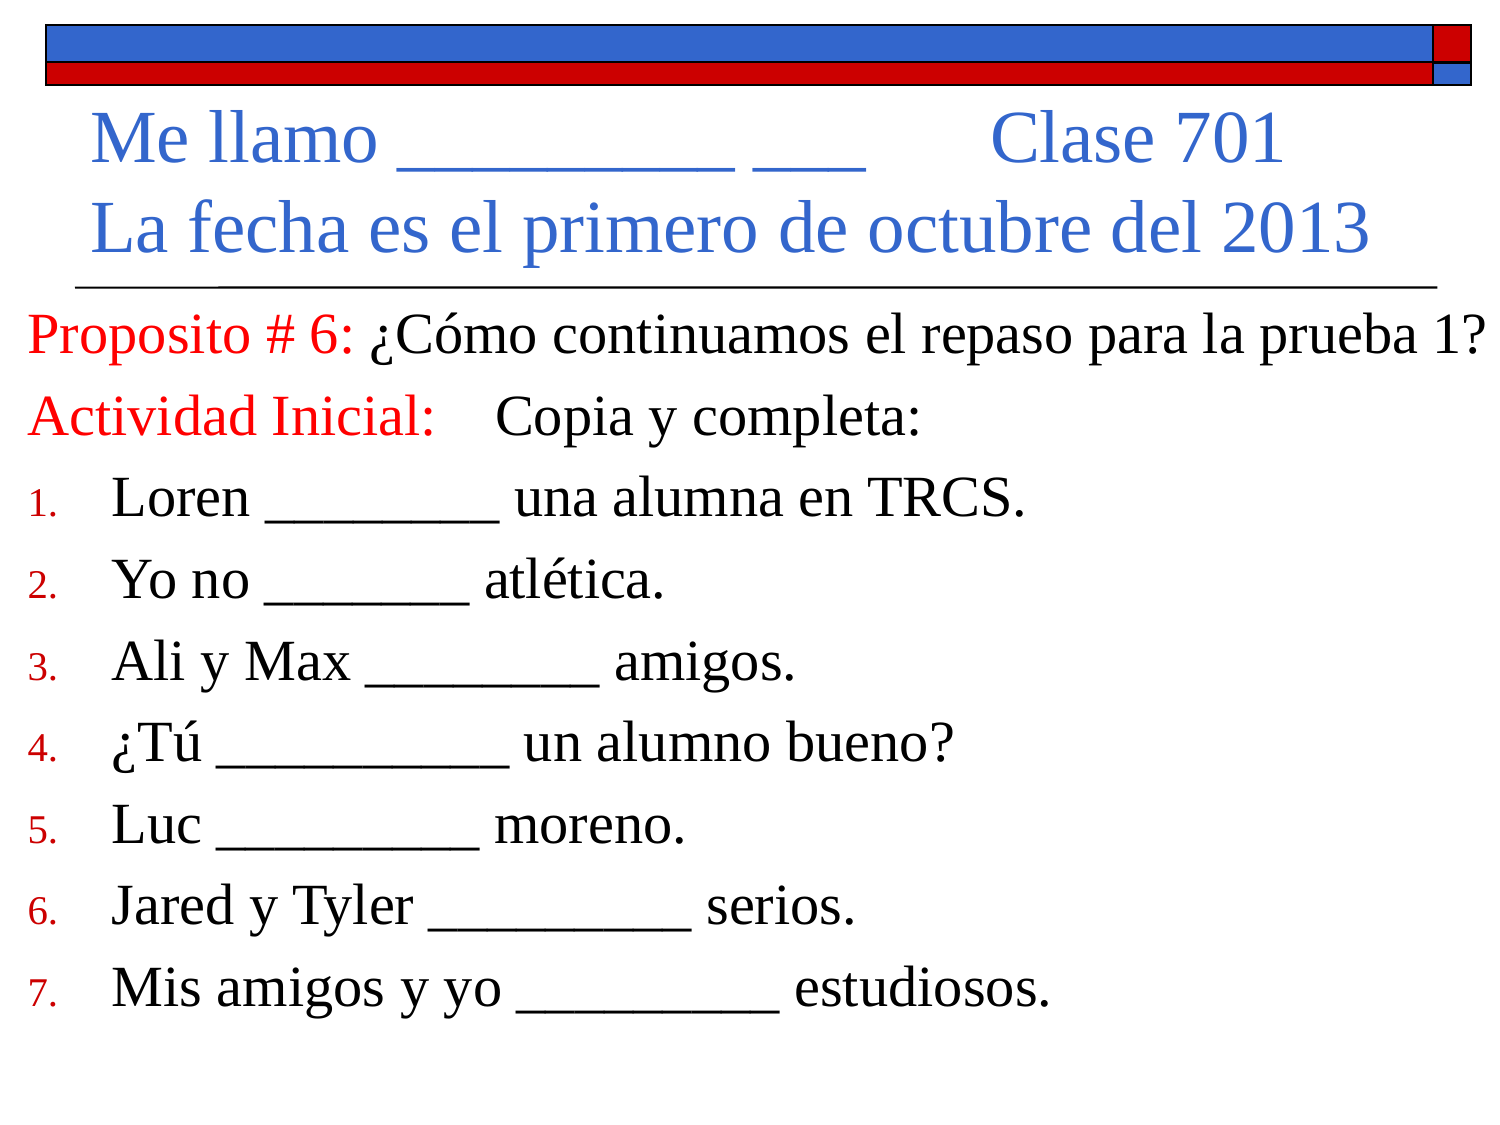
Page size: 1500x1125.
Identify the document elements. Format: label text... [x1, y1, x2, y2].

list Proposito # 6: ¿Cómo continuamos el repaso para la prueba 1? Actividad Inicial: Copia y completa: Loren ________ una alumna en TRCS. Yo no _______ atlética. Ali y Max ________ amigos. ¿Tú __________ un alumno bueno? Luc _________ moreno. Jared y Tyler _________ serios. Mis amigos y yo _________ estudiosos. [12, 287, 1500, 1062]
title Me llamo _________ ___ Clase 701 La fecha es el primero de octubre del 2013 [75, 87, 1425, 275]
